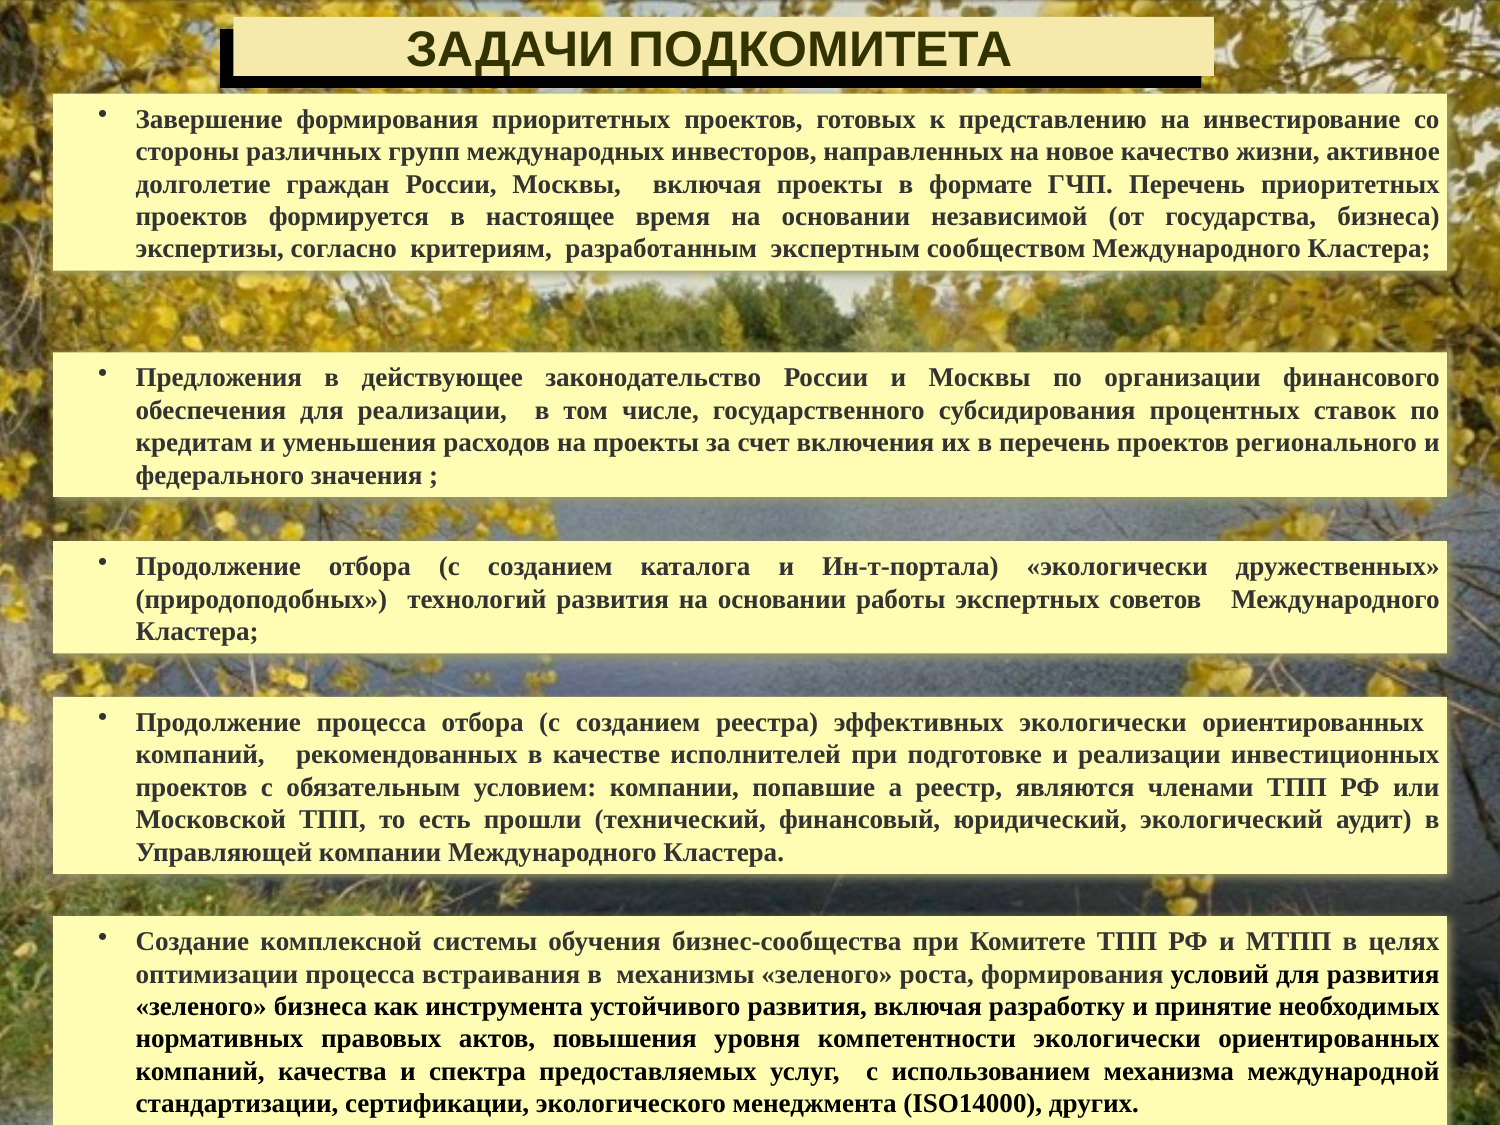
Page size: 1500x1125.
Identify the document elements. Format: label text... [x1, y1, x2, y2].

text_box Продолжение процесса отбора (с созданием реестра) эффективных экологически ориентированных компаний, рекомендованных в качестве исполнителей при подготовке и реализации инвестиционных проектов с обязательным условием: компании, попавшие а реестр, являются членами ТПП РФ или Московской ТПП, то есть прошли (технический, финансовый, юридический, экологический аудит) в Управляющей компании Международного Кластера. [53, 696, 1447, 874]
text_box Предложения в действующее законодательство России и Москвы по организации финансового обеспечения для реализации, в том числе, государственного субсидирования процентных ставок по кредитам и уменьшения расходов на проекты за счет включения их в перечень проектов регионального и федерального значения ; [53, 352, 1447, 497]
picture [0, 0, 1500, 1125]
text_box Продолжение отбора (с созданием каталога и Ин-т-портала) «экологически дружественных» (природоподобных») технологий развития на основании работы экспертных советов Международного Кластера; [53, 541, 1447, 654]
title ЗАДАЧИ ПОДКОМИТЕТА [232, 16, 1215, 77]
text_box Завершение формирования приоритетных проектов, готовых к представлению на инвестирование со стороны различных групп международных инвесторов, направленных на новое качество жизни, активное долголетие граждан России, Москвы, включая проекты в формате ГЧП. Перечень приоритетных проектов формируется в настоящее время на основании независимой (от государства, бизнеса) экспертизы, согласно критериям, разработанным экспертным сообществом Международного Кластера; [53, 93, 1447, 271]
text_box Создание комплексной системы обучения бизнес-сообщества при Комитете ТПП РФ и МТПП в целях оптимизации процесса встраивания в механизмы «зеленого» роста, формирования условий для развития «зеленого» бизнеса как инструмента устойчивого развития, включая разработку и принятие необходимых нормативных правовых актов, повышения уровня компетентности экологически ориентированных компаний, качества и спектра предоставляемых услуг, с использованием механизма международной стандартизации, сертификации, экологического менеджмента (ISO14000), других. [53, 916, 1447, 1125]
